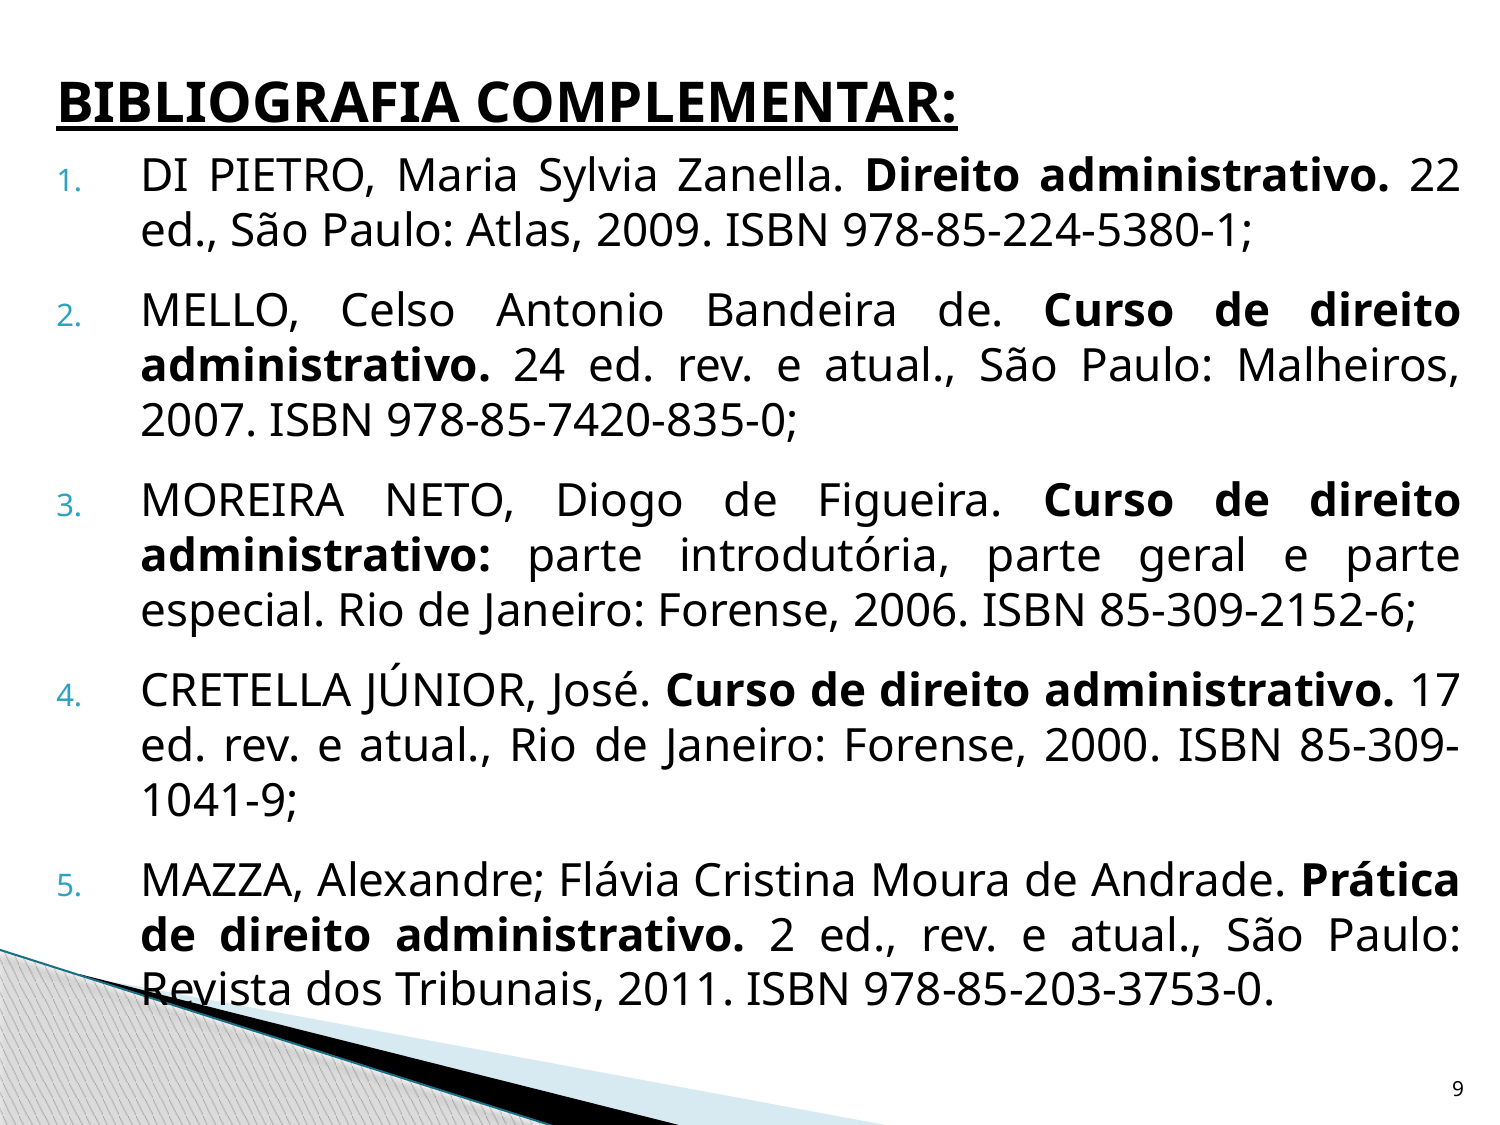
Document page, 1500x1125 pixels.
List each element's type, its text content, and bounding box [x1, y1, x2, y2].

slide_number 9 [1418, 1051, 1479, 1112]
list BIBLIOGRAFIA COMPLEMENTAR: DI PIETRO, Maria Sylvia Zanella. Direito administrativo. 22 ed., São Paulo: Atlas, 2009. ISBN 978-85-224-5380-1; MELLO, Celso Antonio Bandeira de. Curso de direito administrativo. 24 ed. rev. e atual., São Paulo: Malheiros, 2007. ISBN 978-85-7420-835-0; MOREIRA NETO, Diogo de Figueira. Curso de direito administrativo: parte introdutória, parte geral e parte especial. Rio de Janeiro: Forense, 2006. ISBN 85-309-2152-6; CRETELLA JÚNIOR, José. Curso de direito administrativo. 17 ed. rev. e atual., Rio de Janeiro: Forense, 2000. ISBN 85-309-1041-9; MAZZA, Alexandre; Flávia Cristina Moura de Andrade. Prática de direito administrativo. 2 ed., rev. e atual., São Paulo: Revista dos Tribunais, 2011. ISBN 978-85-203-3753-0. [23, 58, 1477, 1125]
